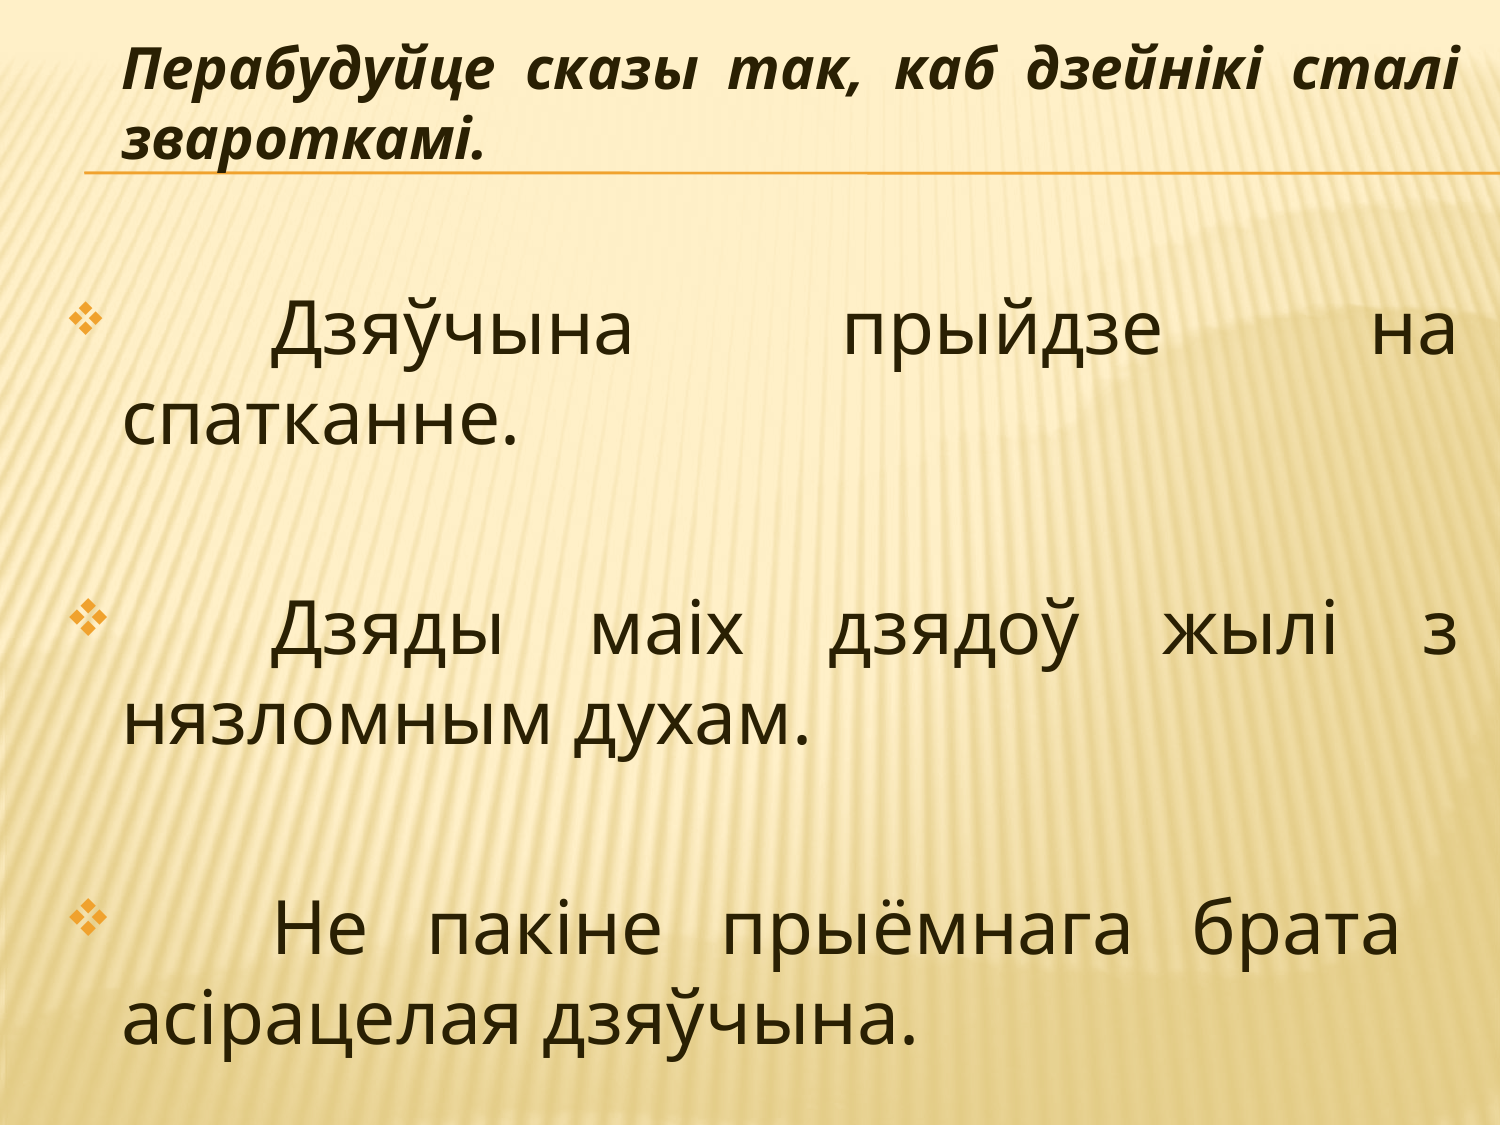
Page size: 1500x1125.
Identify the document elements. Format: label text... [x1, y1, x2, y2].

list Перабудуйце сказы так, каб дзейнікі сталі звароткамі. Дзяўчына прыйдзе на спатканне. Дзяды маіх дзядоў жылі з нязломным духам. Не пакіне прыёмнага брата асірацелая дзяўчына. [50, 23, 1475, 998]
